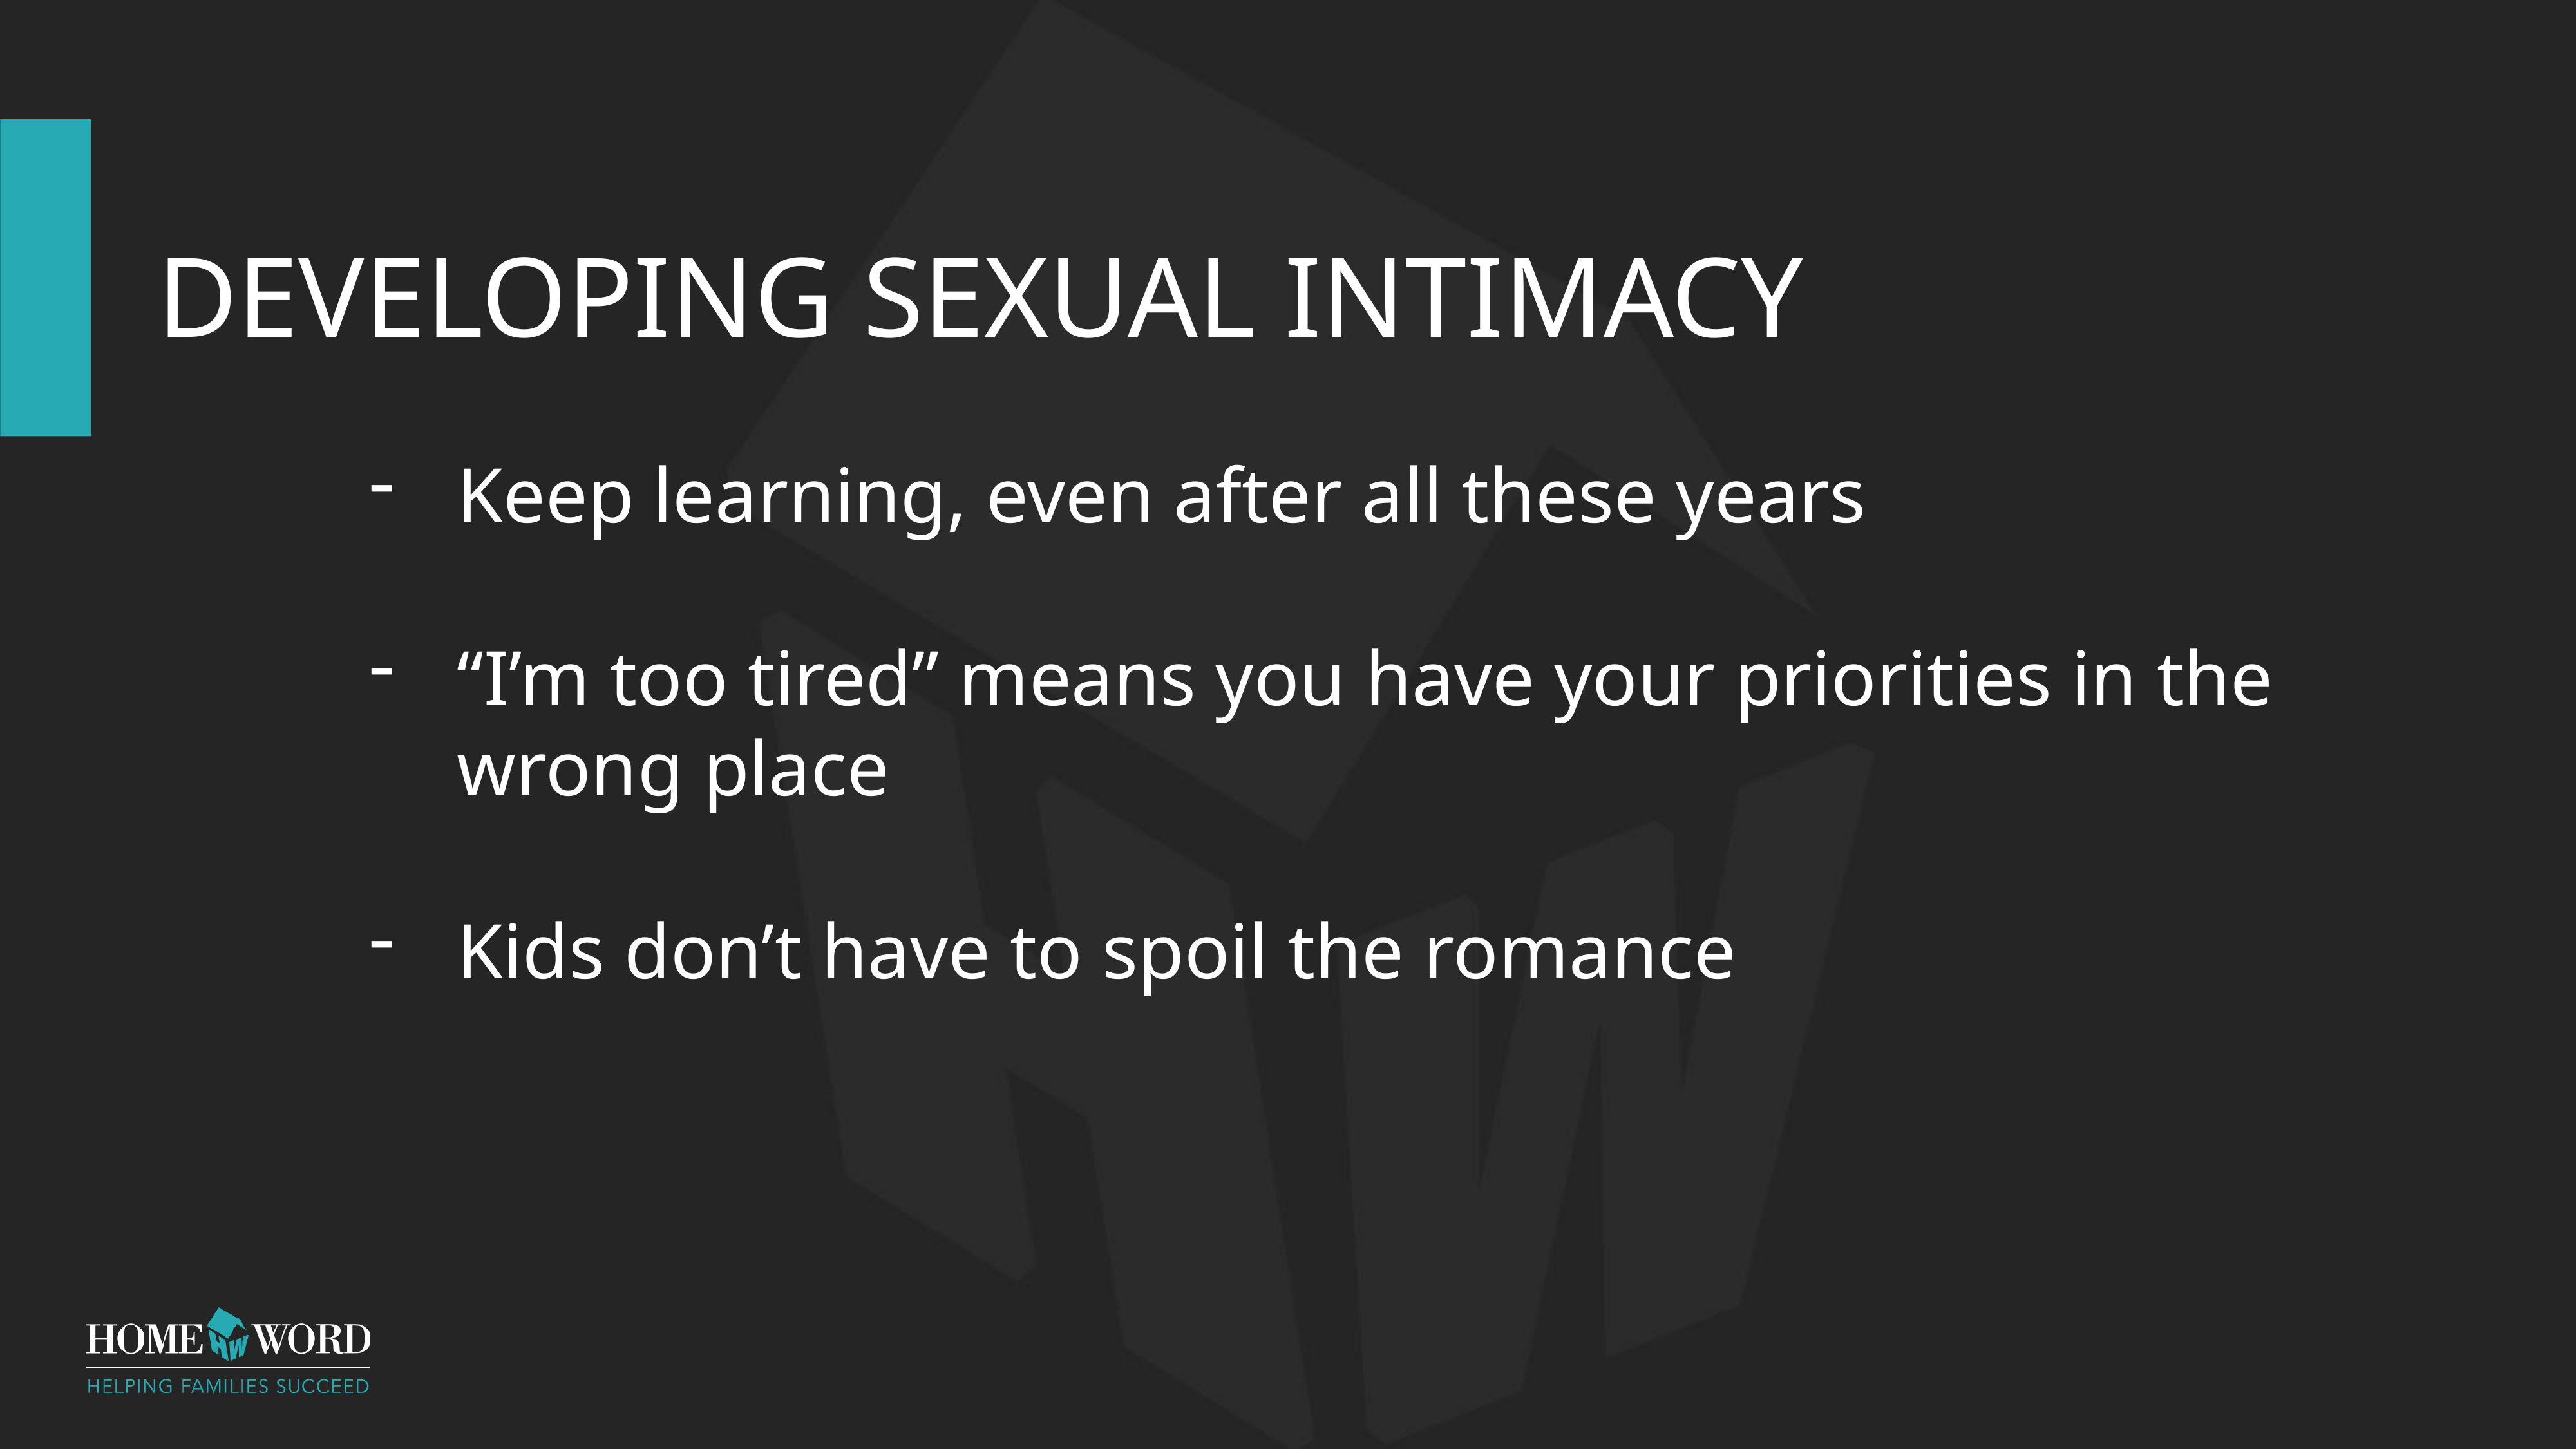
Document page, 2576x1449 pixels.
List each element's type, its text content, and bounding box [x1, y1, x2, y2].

title Developing Sexual Intimacy [151, 120, 2201, 466]
picture [0, 0, 2576, 1449]
text_box Keep learning, even after all these years “I’m too tired” means you have your priorities in the wrong place Kids don’t have to spoil the romance [364, 442, 2335, 1208]
